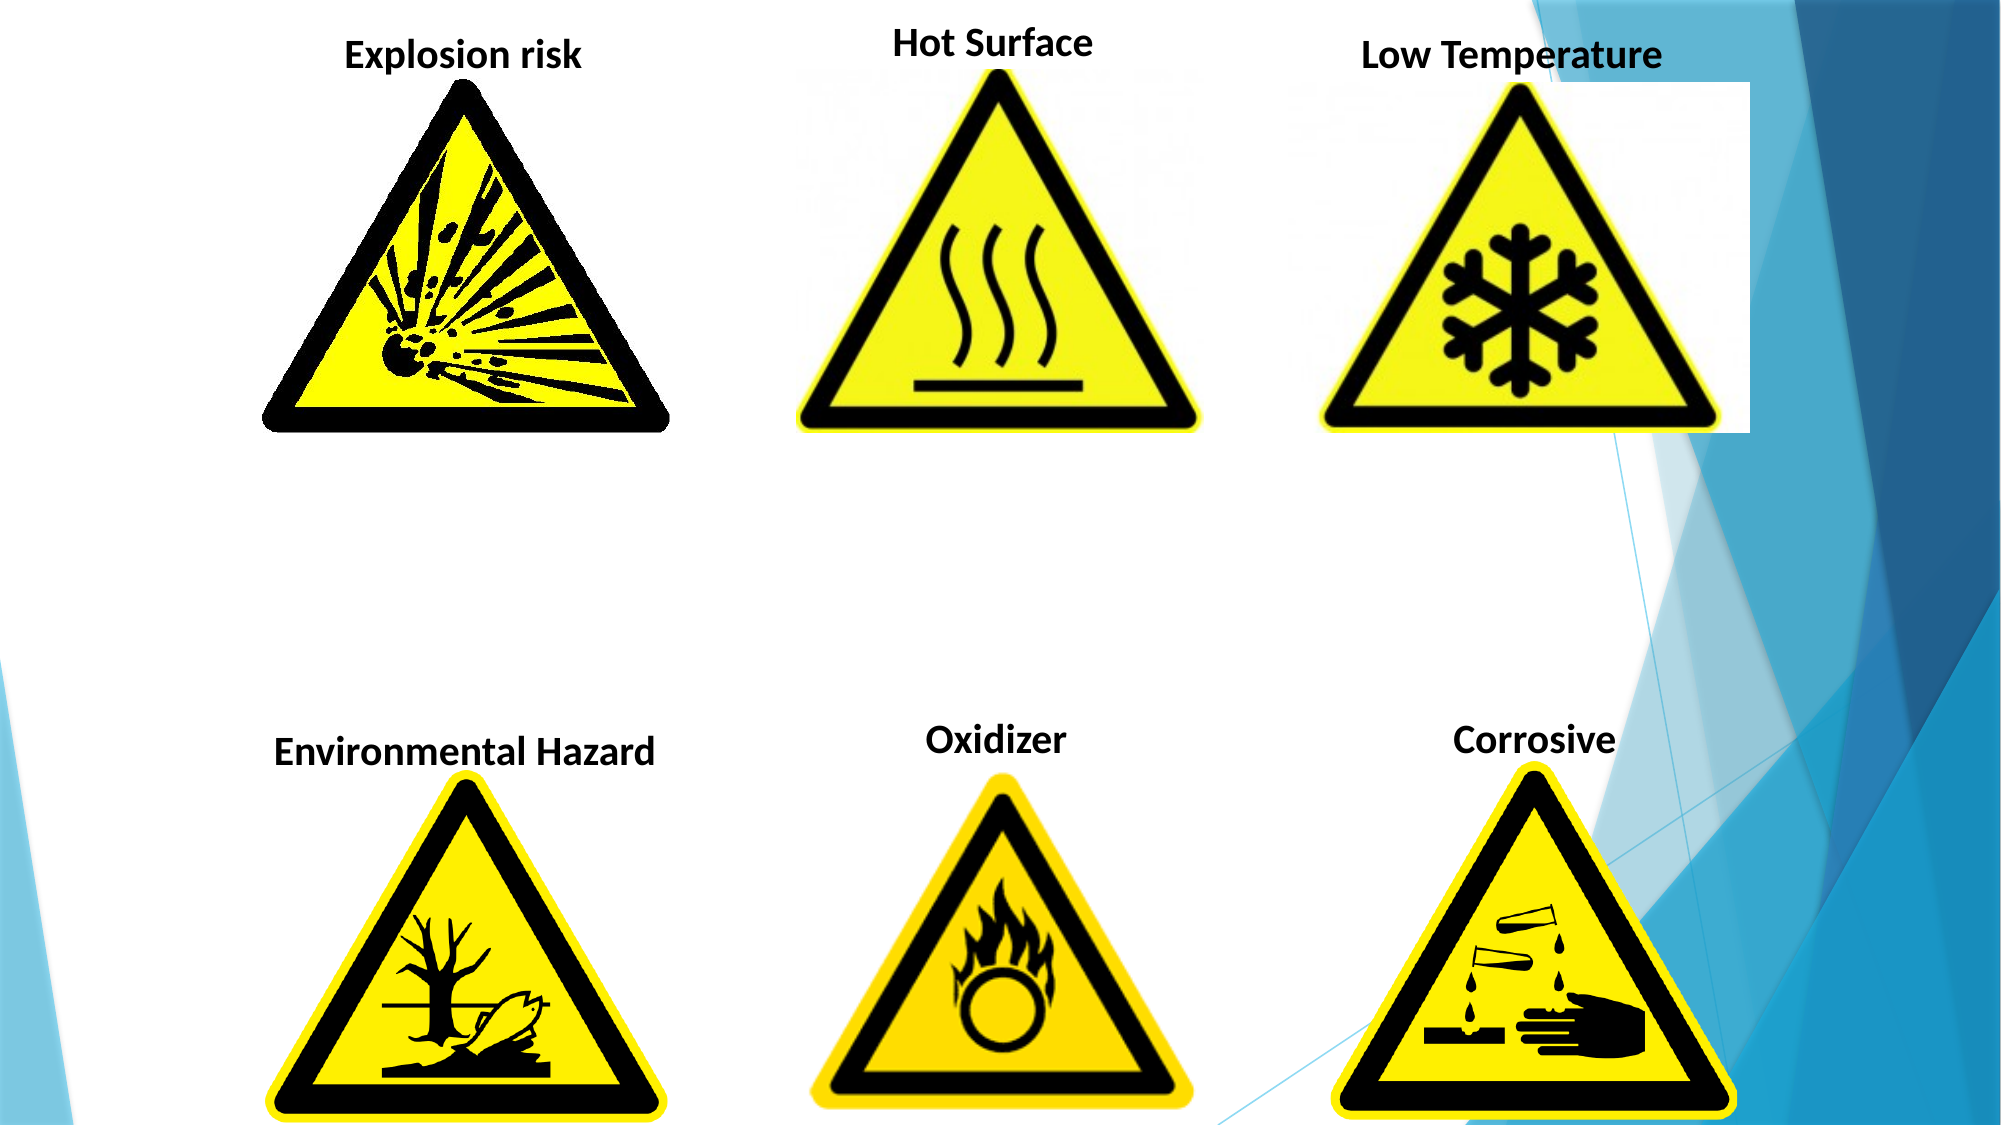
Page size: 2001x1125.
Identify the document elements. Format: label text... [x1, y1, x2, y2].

text_box Oxidizer [775, 704, 1218, 769]
picture [262, 78, 670, 433]
text_box Environmental Hazard [244, 716, 686, 781]
picture [1287, 82, 1751, 434]
picture [796, 69, 1204, 433]
picture [796, 762, 1204, 1118]
text_box Hot Surface [858, 7, 1129, 68]
picture [262, 766, 670, 1125]
text_box Explosion risk [328, 19, 599, 77]
text_box Low Temperature [1337, 19, 1697, 81]
picture [1330, 760, 1738, 1125]
text_box Corrosive [1314, 704, 1756, 769]
